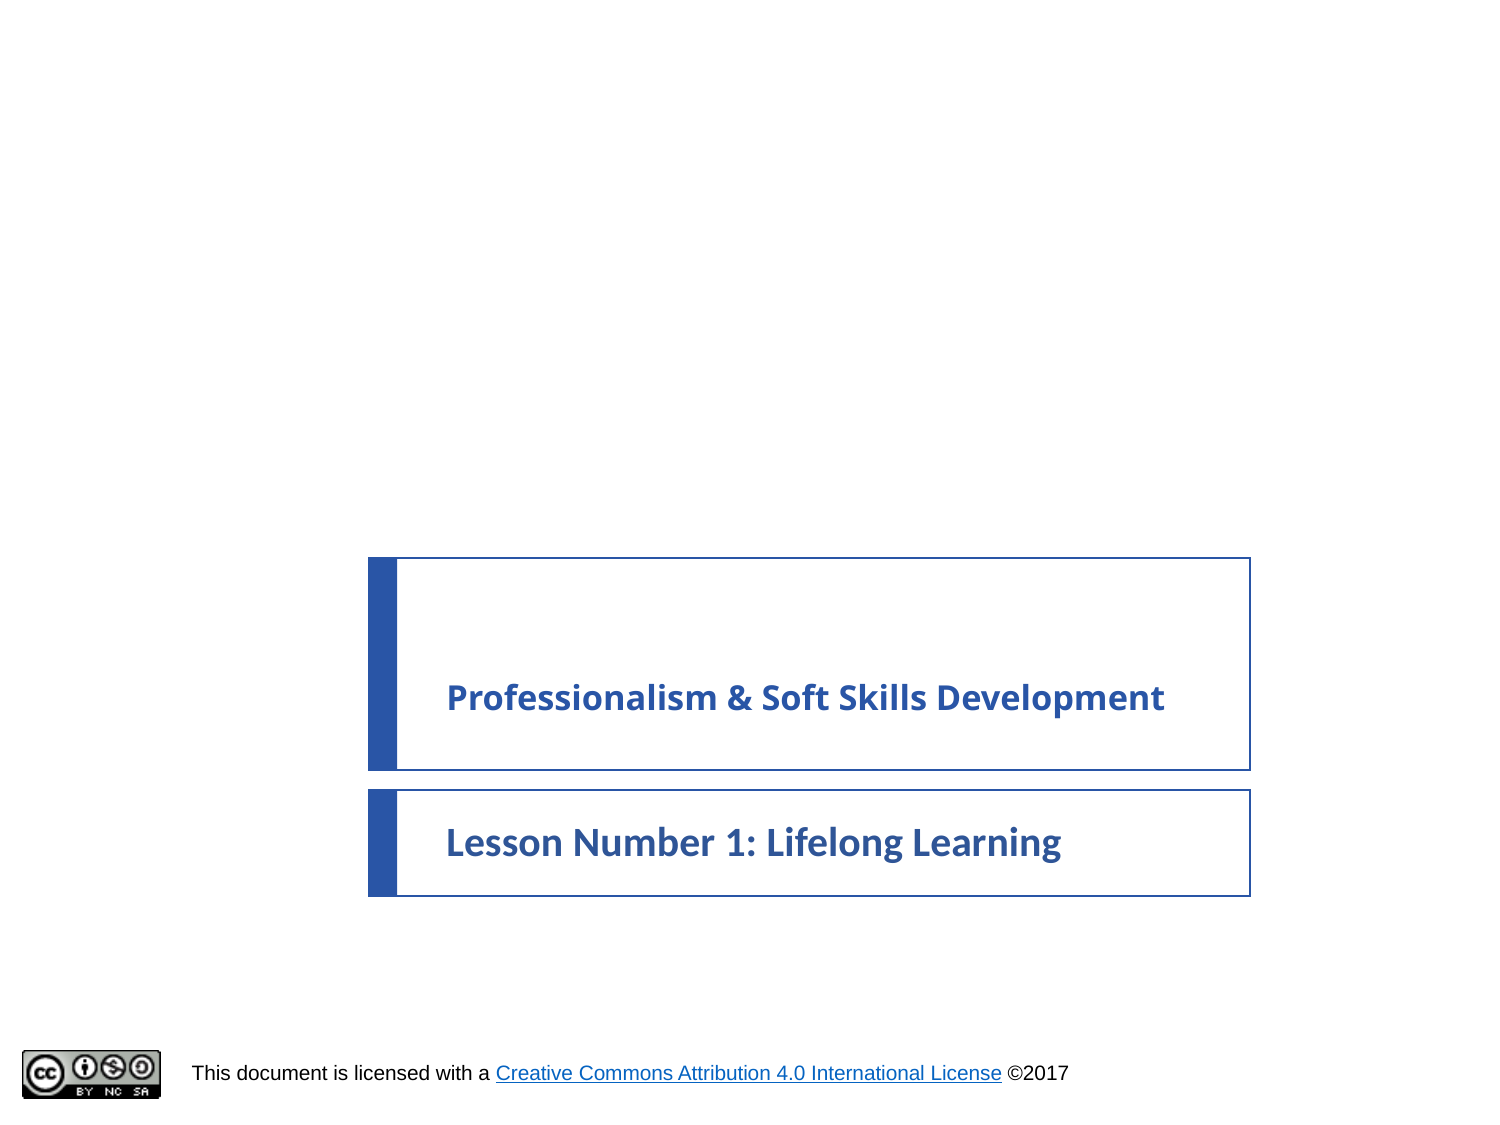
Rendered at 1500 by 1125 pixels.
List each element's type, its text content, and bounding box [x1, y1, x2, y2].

picture [22, 1050, 161, 1099]
title Professionalism & Soft Skills Development [431, 592, 1189, 726]
list Lesson Number 1: Lifelong Learning [431, 819, 1124, 866]
